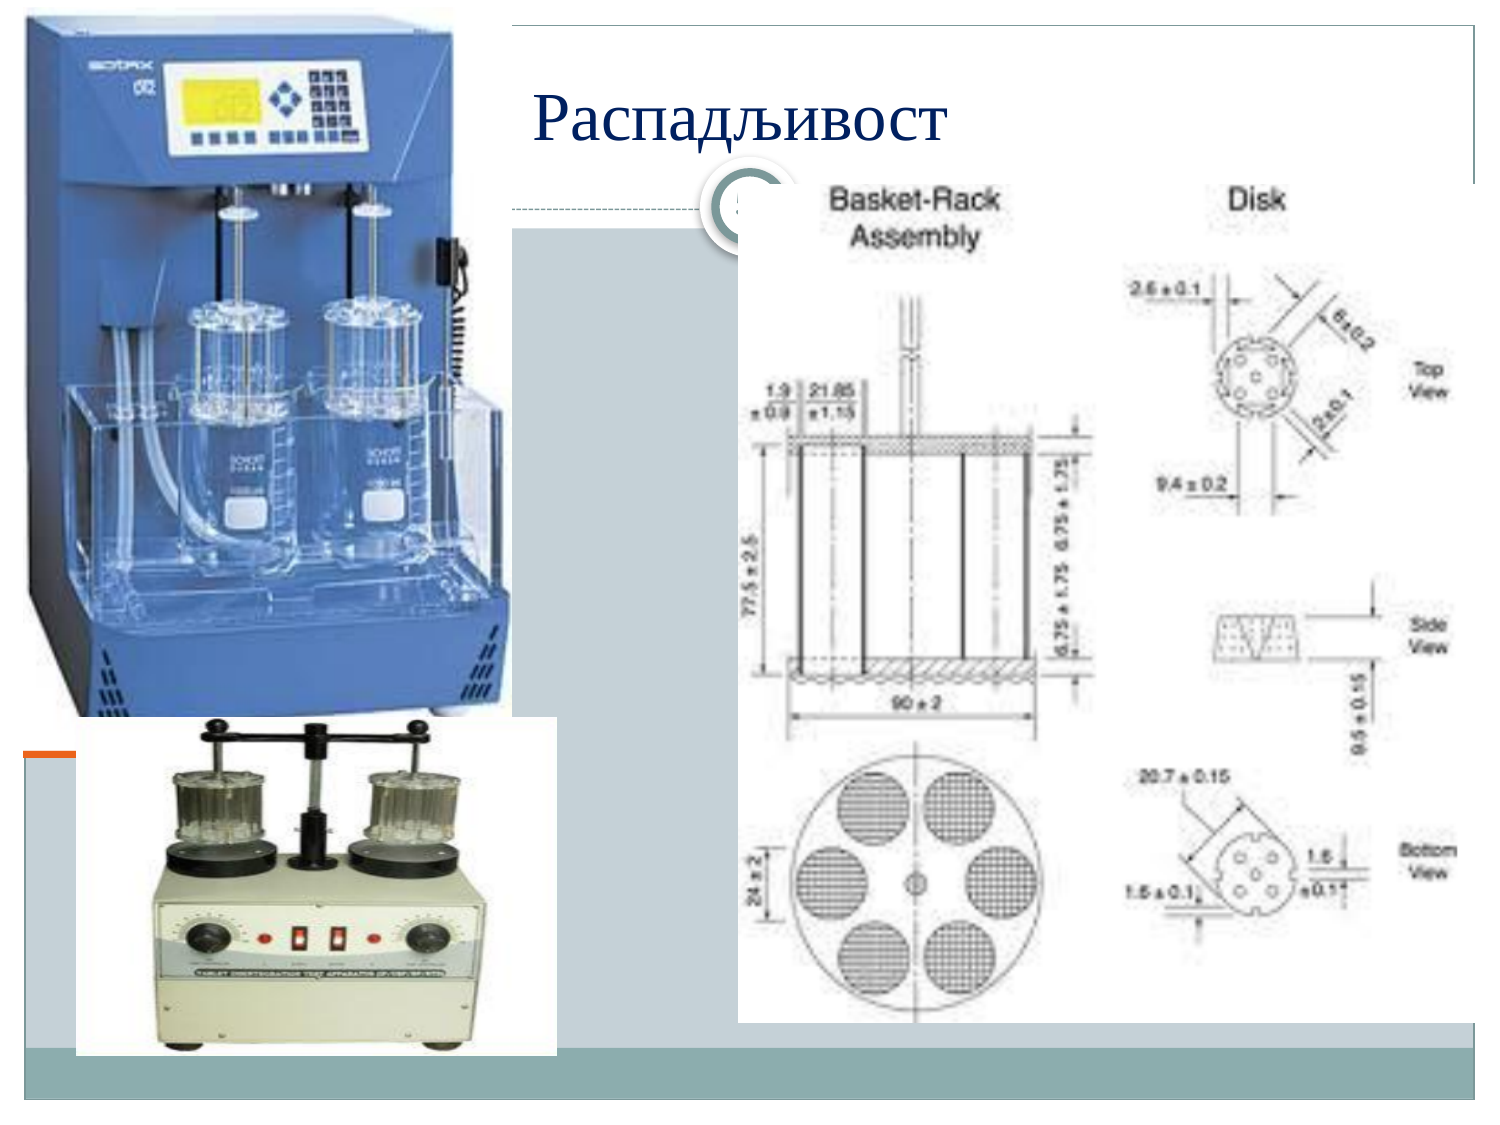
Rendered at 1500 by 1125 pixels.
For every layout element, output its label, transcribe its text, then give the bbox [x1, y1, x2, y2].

slide_number 55 [715, 168, 791, 241]
picture [737, 183, 1483, 1023]
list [23, 7, 512, 758]
picture [76, 717, 557, 1056]
title Распадљивост [517, 37, 1450, 162]
